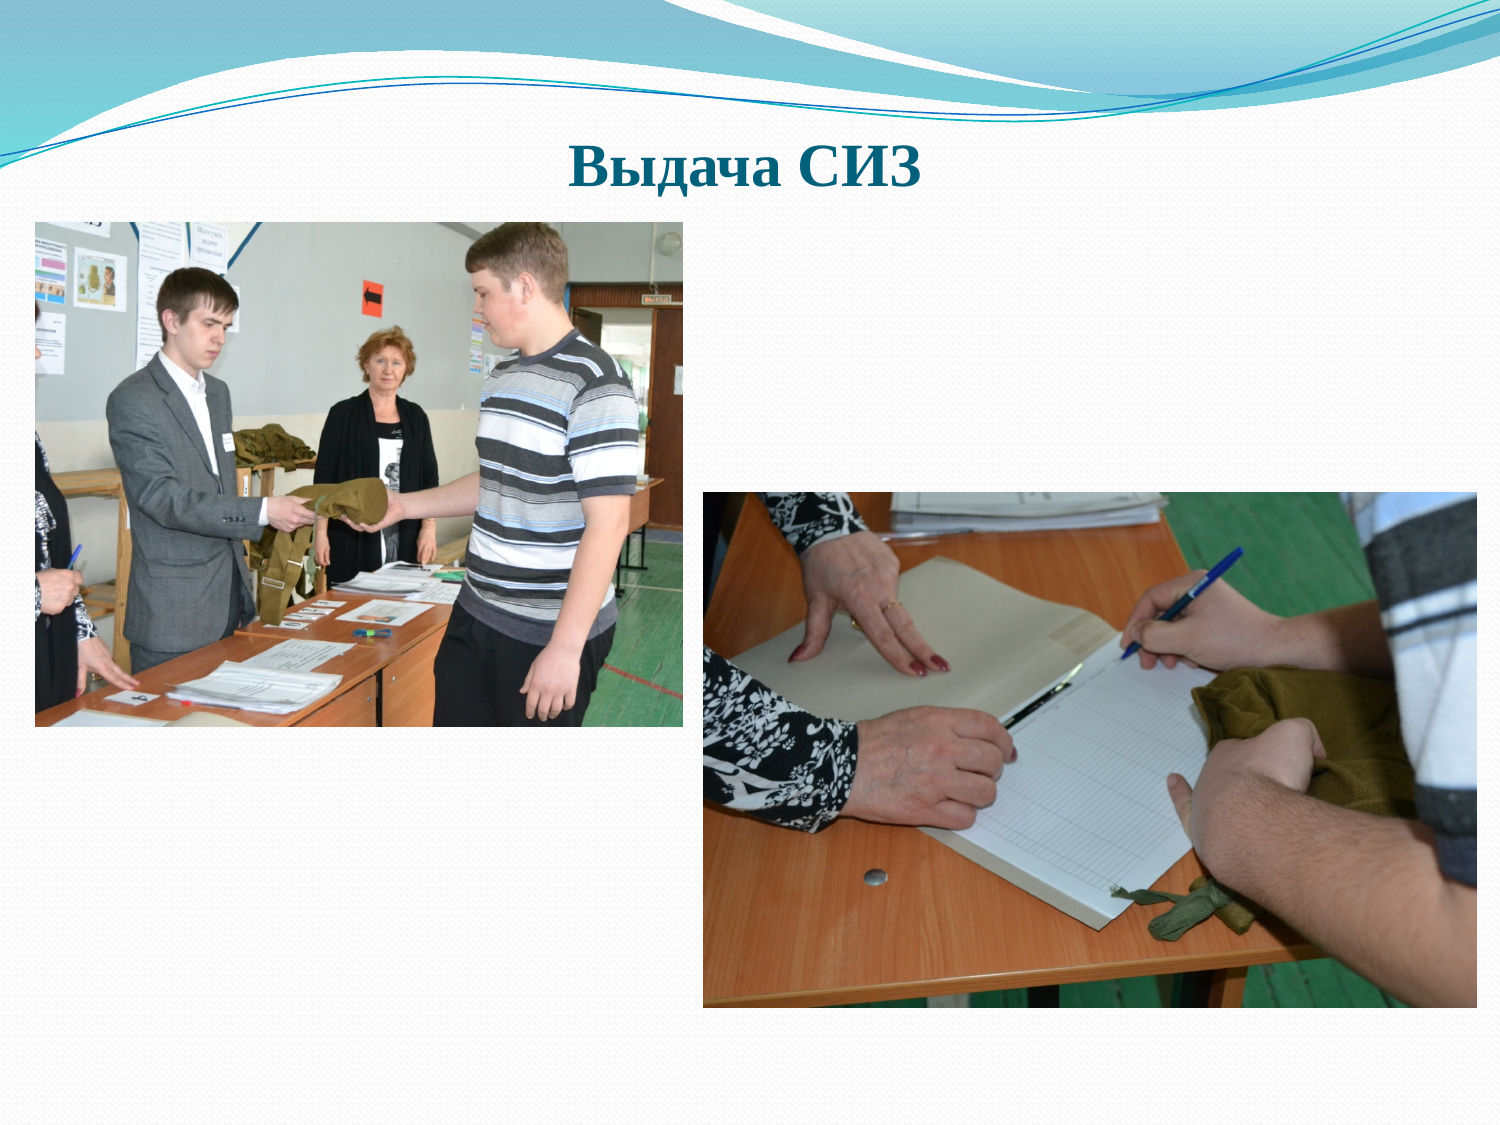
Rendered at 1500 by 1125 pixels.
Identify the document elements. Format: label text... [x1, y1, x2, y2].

picture [702, 491, 1477, 1008]
picture [34, 222, 684, 727]
title Выдача СИЗ [70, 117, 1421, 200]
